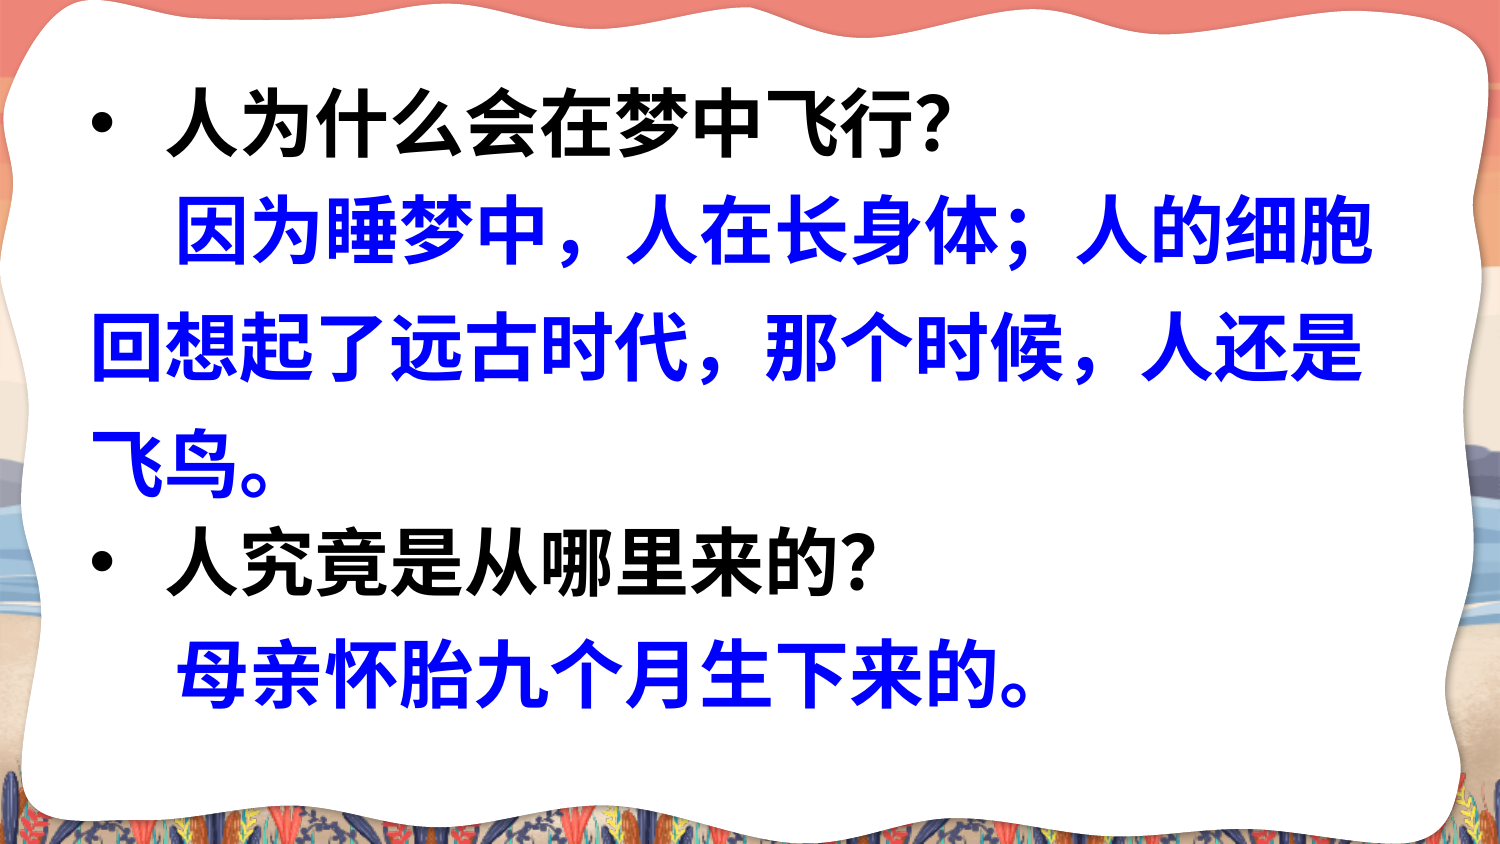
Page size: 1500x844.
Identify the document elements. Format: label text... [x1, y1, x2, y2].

text_box 人究竟是从哪里来的？ [74, 490, 975, 592]
picture [0, 0, 82, 253]
text_box 人为什么会在梦中飞行？ [74, 50, 1157, 149]
text_box 母亲怀胎九个月生下来的。 [74, 592, 1339, 725]
text_box 因为睡梦中，人在长身体；人的细胞回想起了远古时代，那个时候，人还是飞鸟。 [74, 149, 1426, 515]
picture [819, 819, 1376, 844]
picture [109, 0, 1500, 844]
picture [0, 282, 792, 844]
